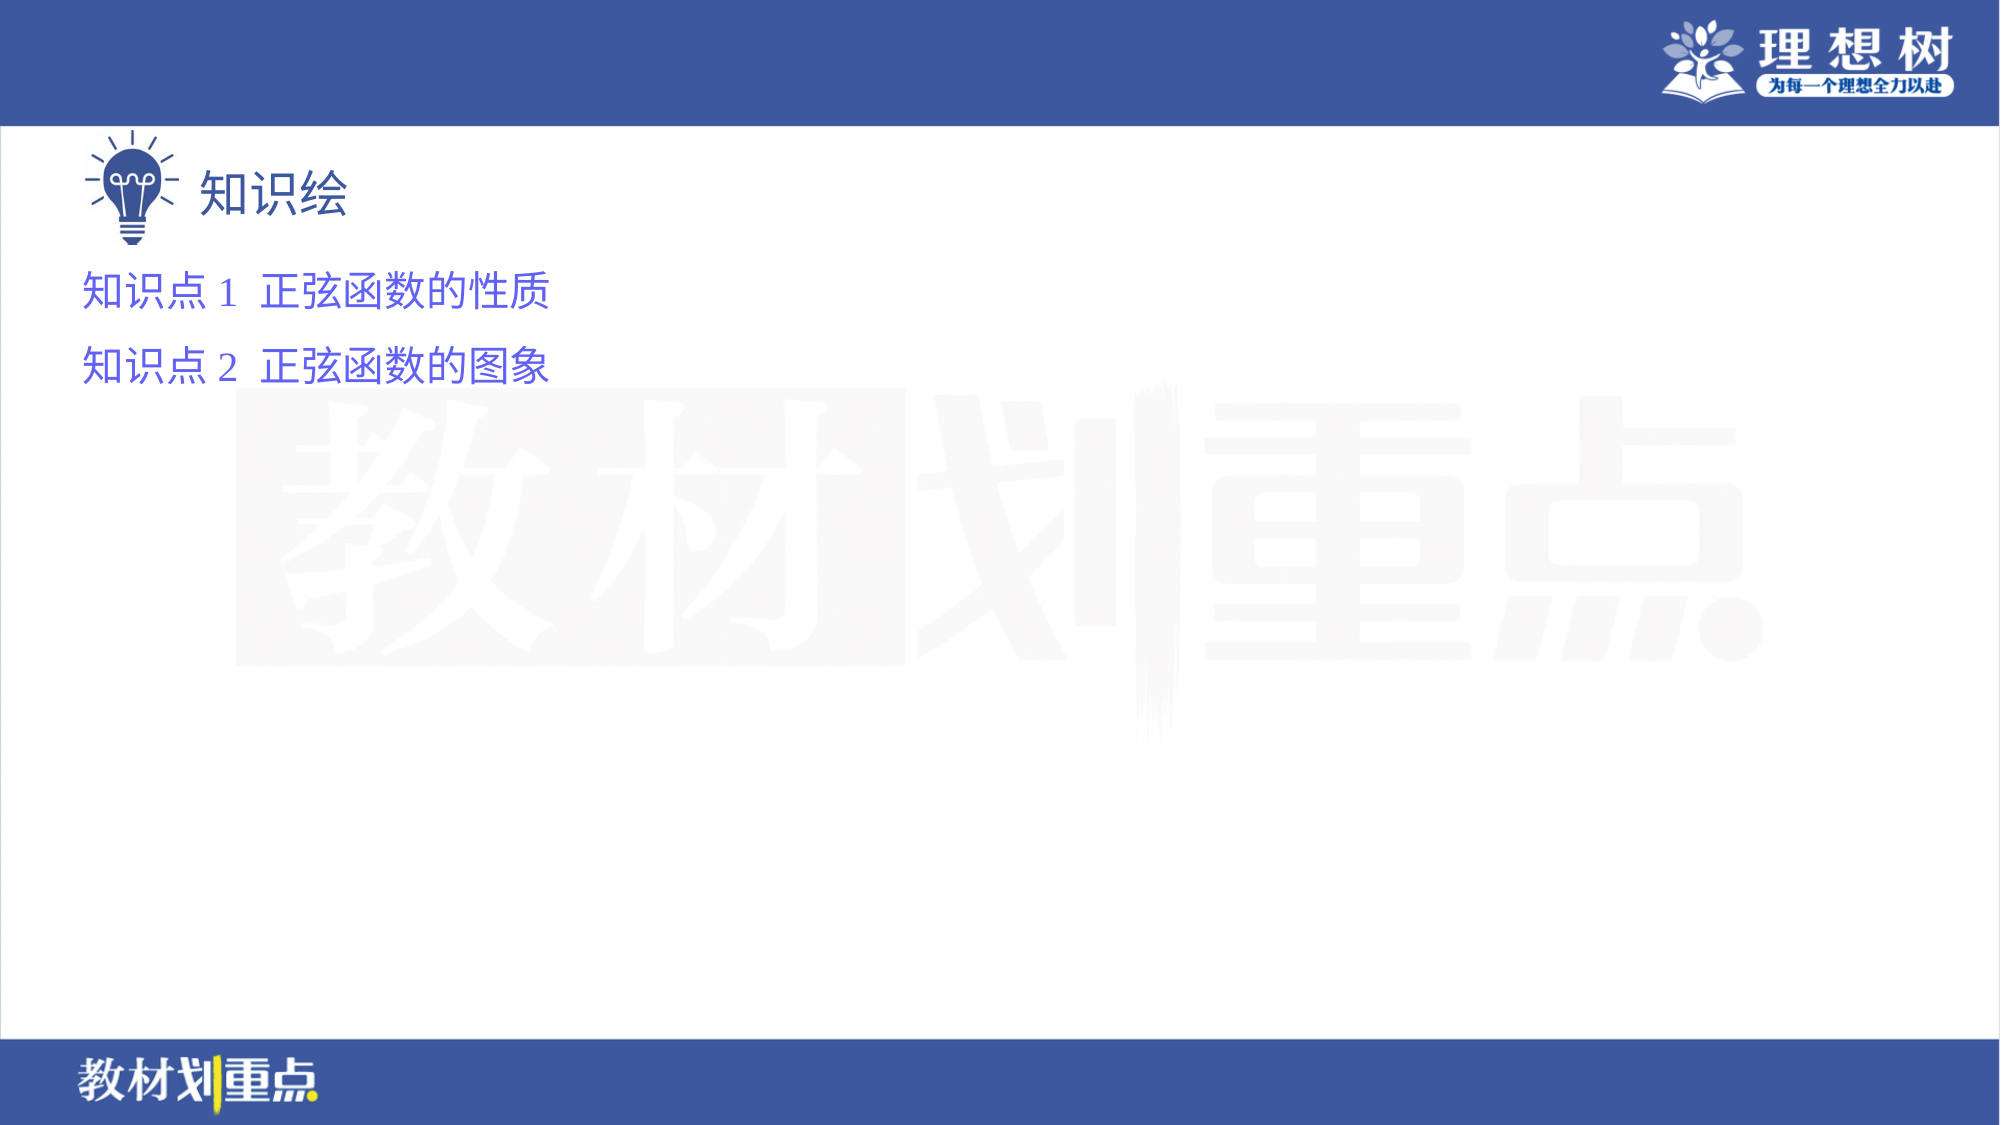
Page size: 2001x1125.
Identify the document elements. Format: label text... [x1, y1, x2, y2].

text_box 知识绘 [199, 149, 495, 236]
text_box 知识点2 正弦函数的图象 [82, 319, 1817, 453]
text_box 知识点1 正弦函数的性质 [82, 244, 1817, 319]
picture [0, 0, 2000, 1125]
